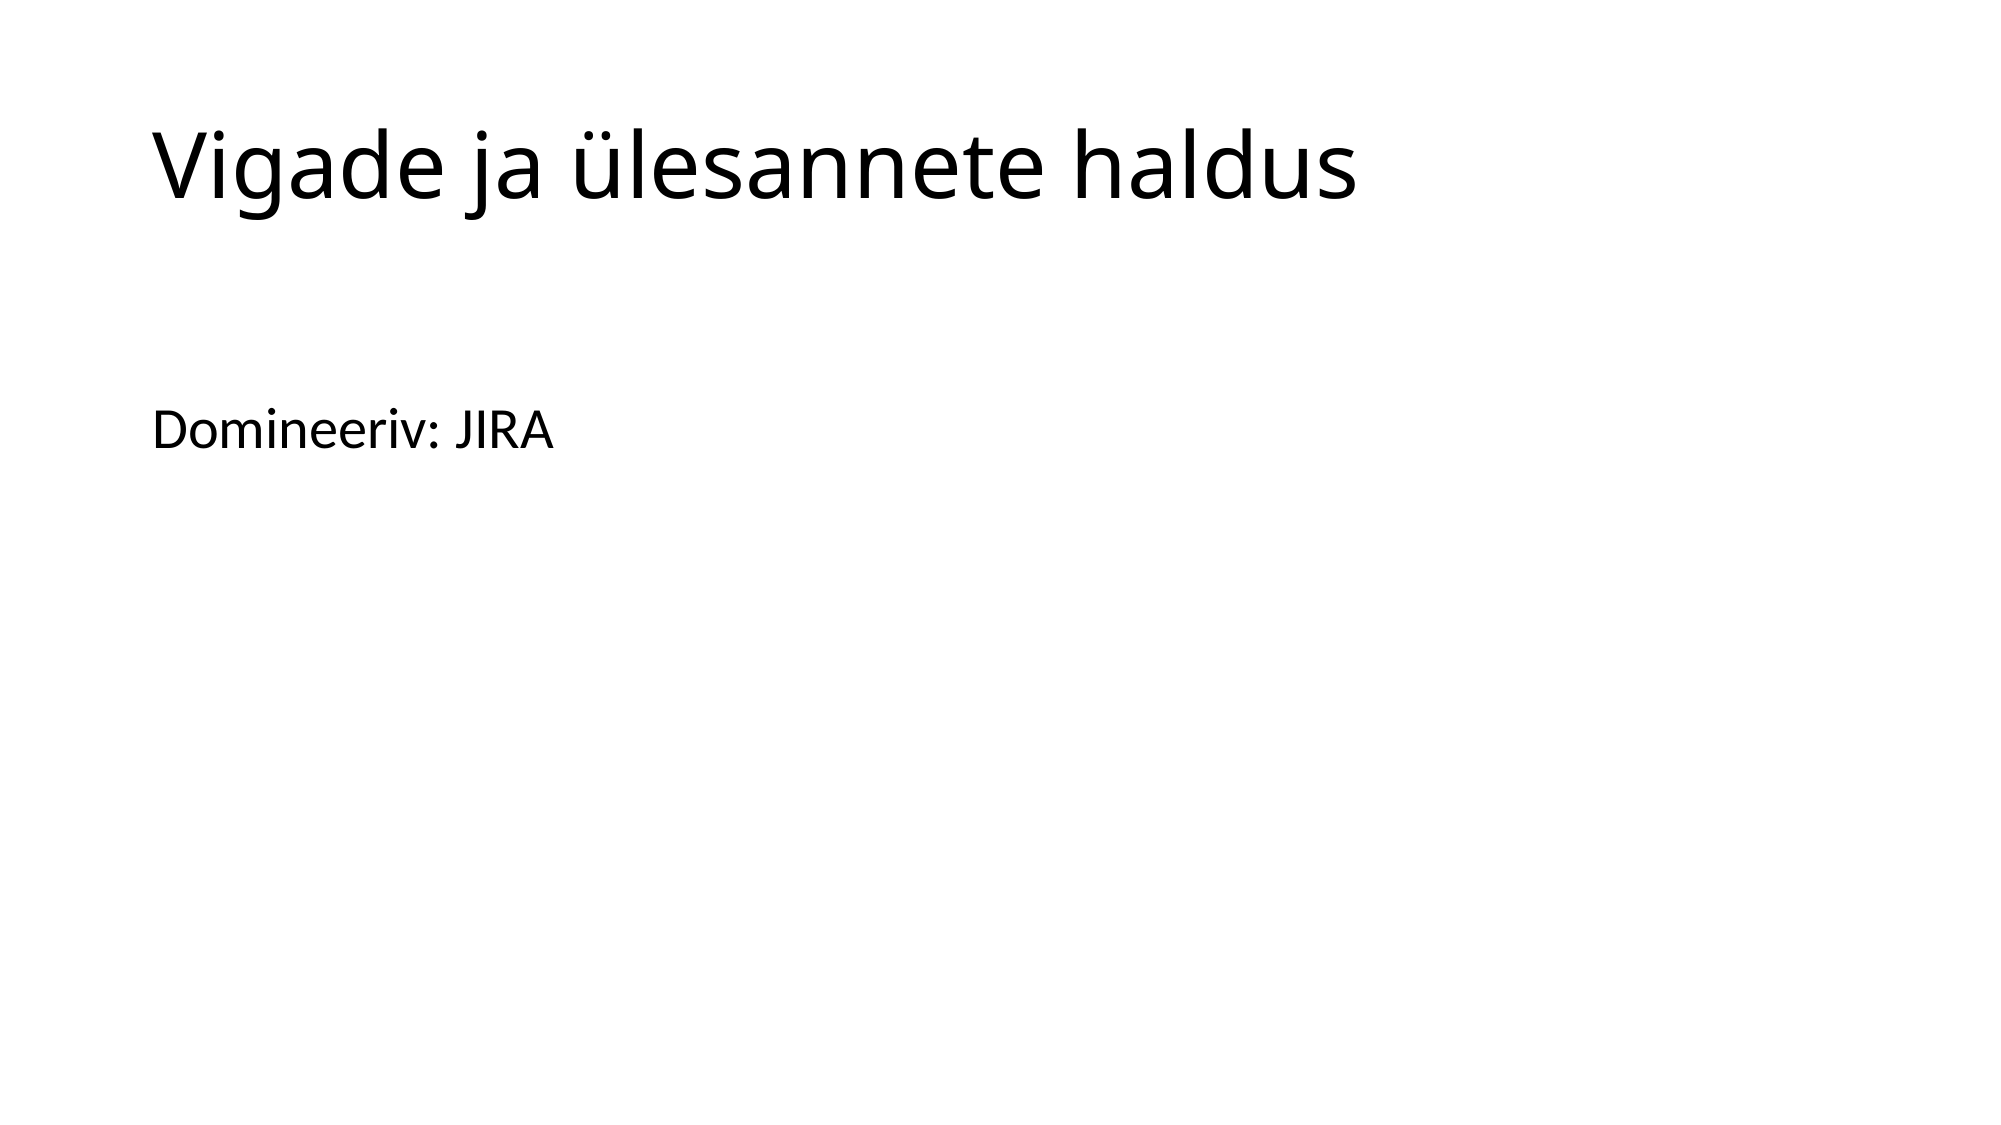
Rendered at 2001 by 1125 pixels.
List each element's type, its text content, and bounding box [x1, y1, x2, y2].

list Domineeriv: JIRA [137, 299, 1863, 1014]
title Vigade ja ülesannete haldus [137, 59, 1863, 278]
